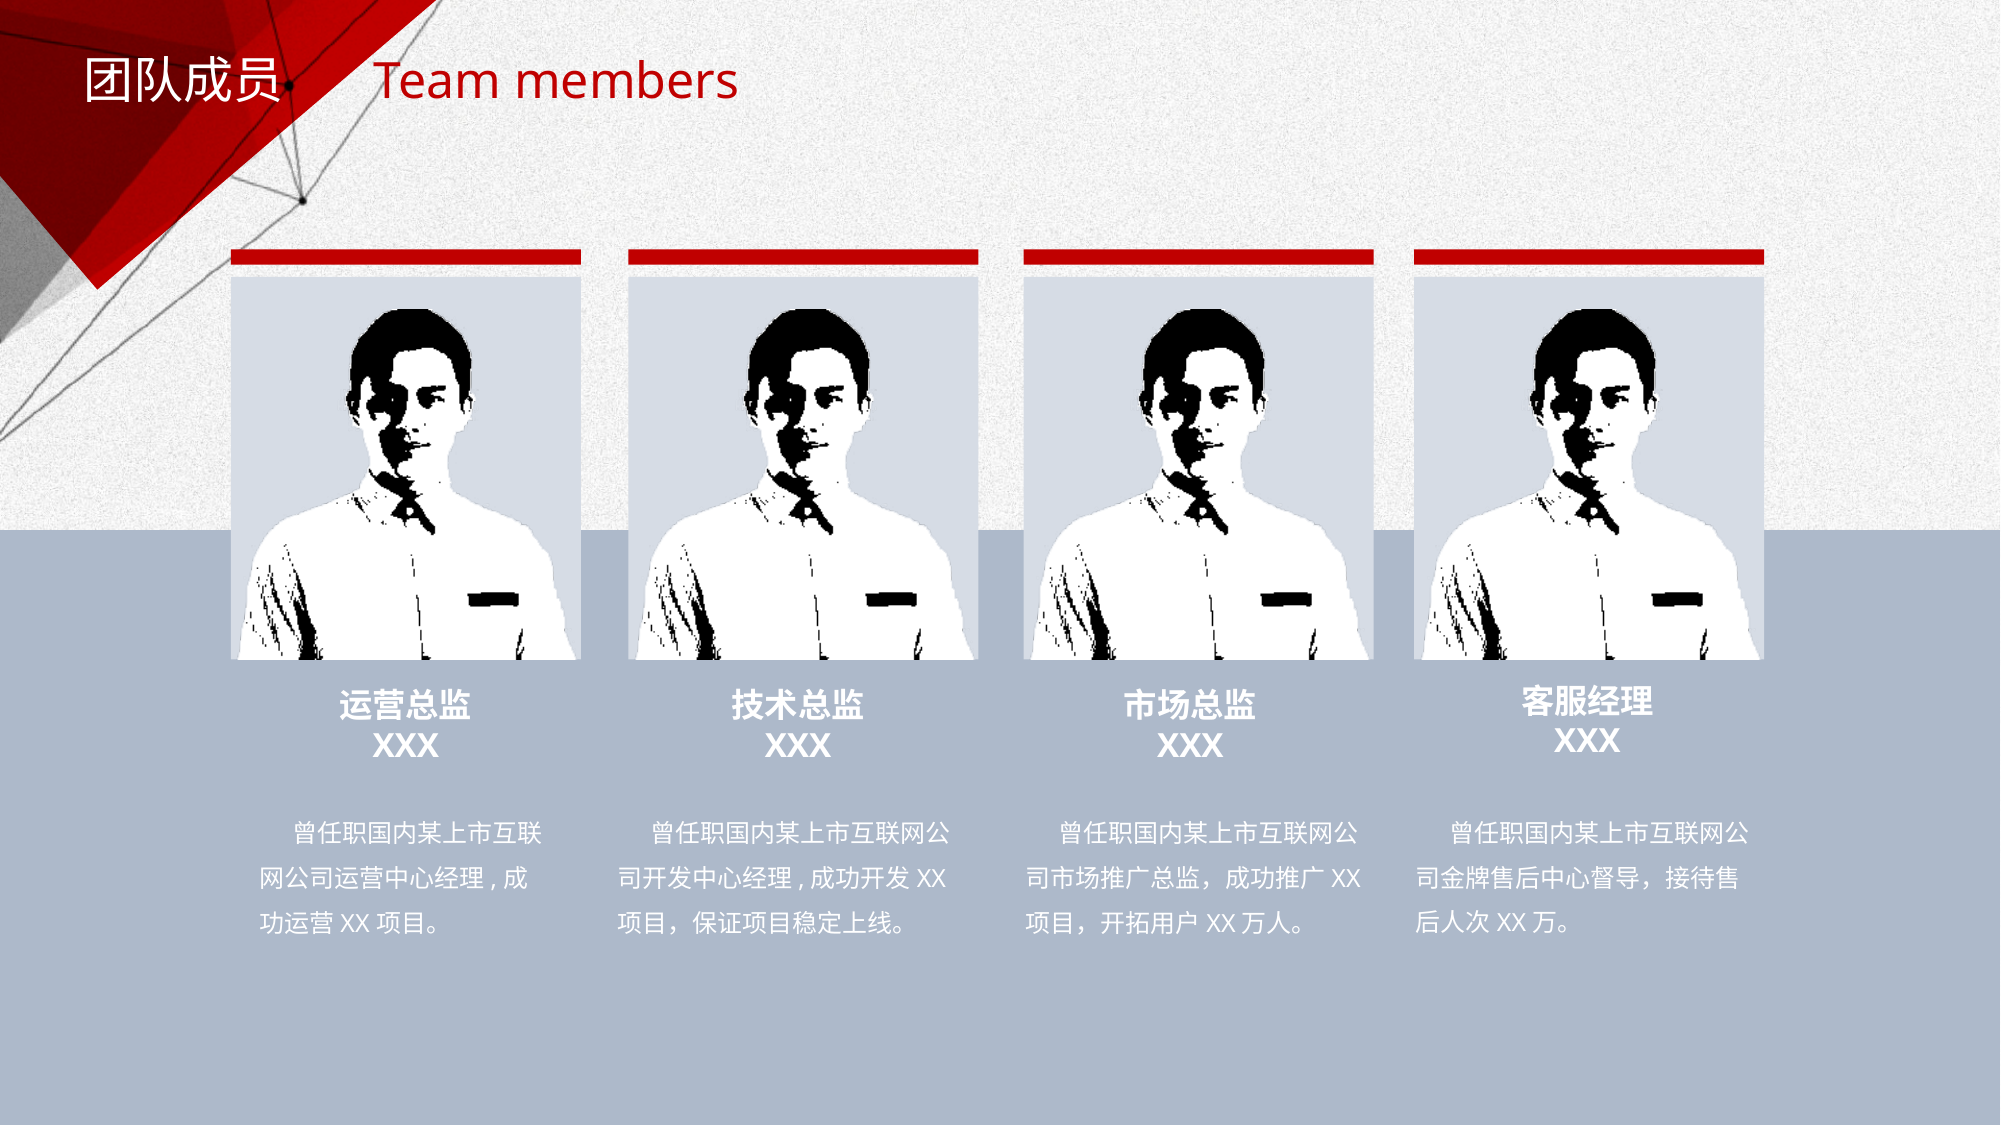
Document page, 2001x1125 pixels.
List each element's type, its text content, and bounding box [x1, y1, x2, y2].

text_box 曾任职国内某上市互联网公司市场推广总监，成功推广XX项目，开拓用户XX万人。 [1010, 795, 1384, 946]
text_box 技术总监 XXX [688, 676, 908, 772]
text_box 市场总监 XXX [1080, 676, 1301, 772]
text_box [0, 529, 2000, 1125]
text_box 曾任职国内某上市互联网公司开发中心经理,成功开发XX项目，保证项目稳定上线。 [602, 795, 976, 946]
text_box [230, 249, 581, 660]
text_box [1414, 249, 1765, 660]
text_box Team members [528, 41, 884, 116]
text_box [1023, 249, 1374, 660]
picture [0, 0, 2001, 1125]
text_box 曾任职国内某上市互联网公司运营中心经理,成功运营XX项目。 [244, 795, 567, 946]
text_box 客服经理 XXX [1477, 672, 1698, 767]
text_box 运营总监 XXX [296, 676, 516, 772]
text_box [628, 249, 979, 660]
text_box 曾任职国内某上市互联网公司金牌售后中心督导，接待售后人次XX万。 [1401, 794, 1774, 945]
